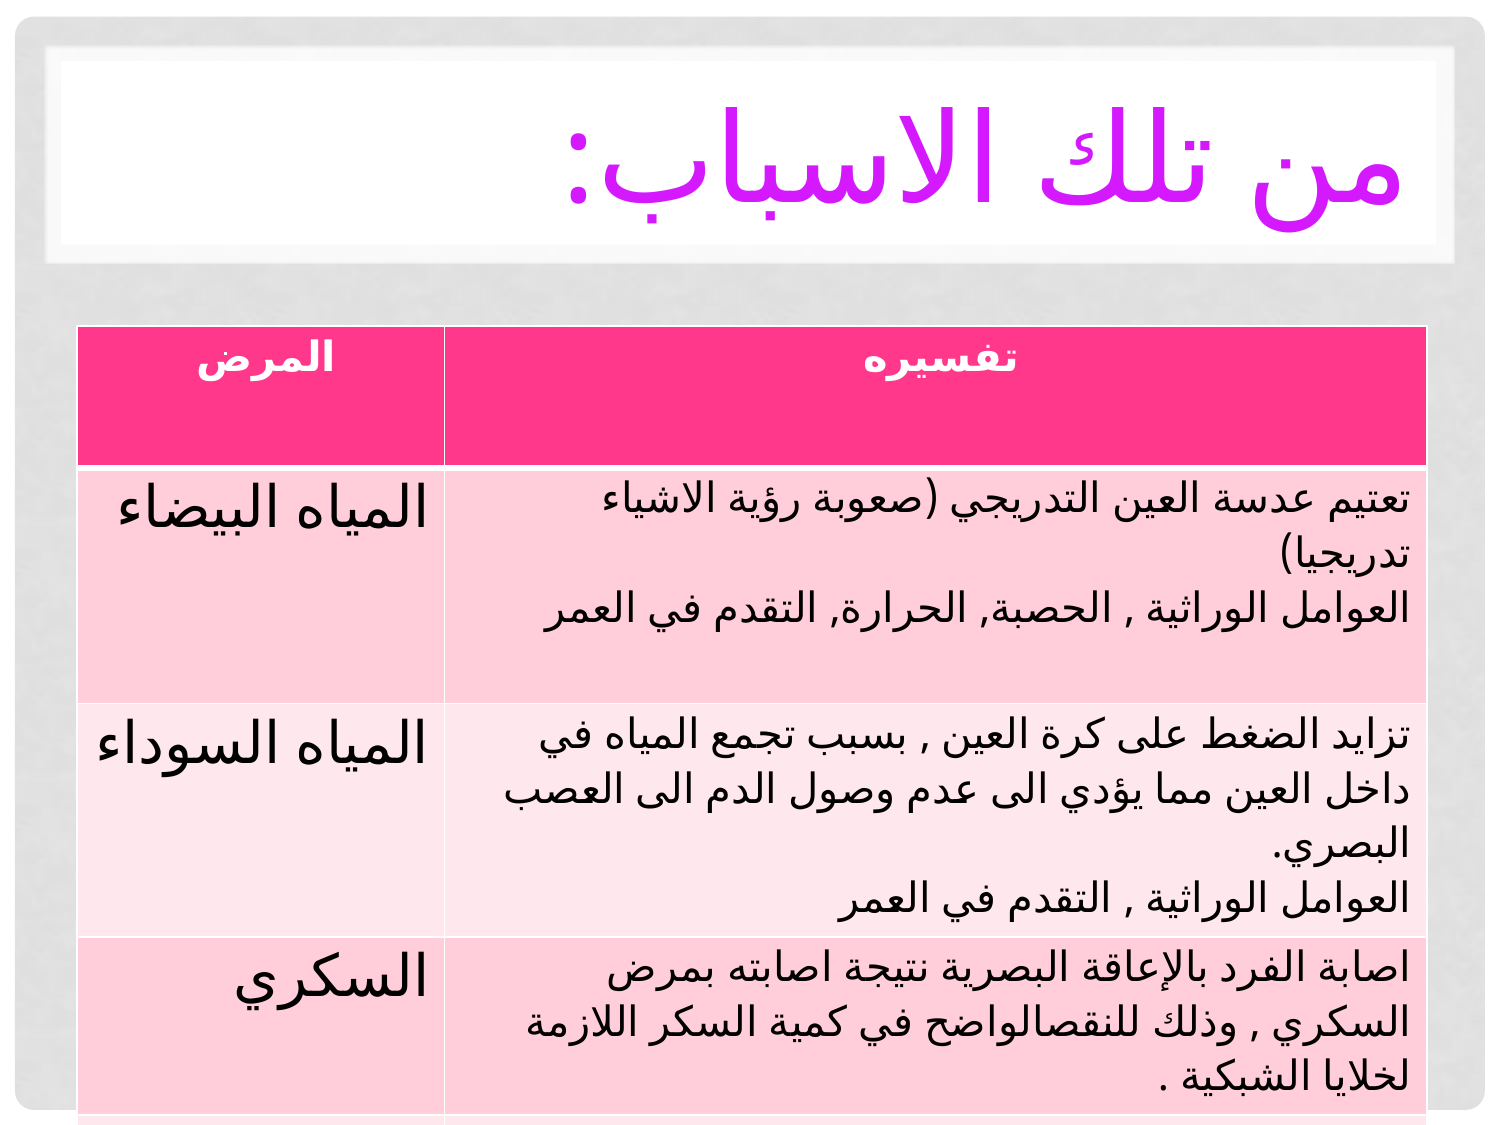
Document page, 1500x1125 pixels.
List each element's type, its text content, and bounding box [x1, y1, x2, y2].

table_cell تزايد الضغط على كرة العين , بسبب تجمع المياه في داخل العين مما يؤدي الى عدم وصول الدم الى العصب البصري. العوامل الوراثية , التقدم في العمر [445, 704, 1426, 936]
table_header تفسيره [445, 327, 1426, 465]
table_cell المياه البيضاء [78, 471, 444, 703]
table_cell المياه السوداء [78, 704, 444, 936]
title من تلك الاسباب: [69, 66, 1425, 238]
table_header المرض [78, 327, 444, 465]
table_cell اصابة الفرد بالإعاقة البصرية نتيجة اصابته بمرض السكري , وذلك للنقصالواضح في كمية السكر اللازمة لخلايا الشبكية . [445, 938, 1426, 1114]
table_cell امراض الشبكية [78, 1116, 444, 1125]
table_cell الامراض التي تصيب الشبكية ومنها : امراض صعوبة تكوين اجزاء رئيسية في الشبكية , انفصال الشبكية [445, 1116, 1426, 1125]
table_cell السكري [78, 938, 444, 1114]
table_cell تعتيم عدسة العين التدريجي (صعوبة رؤية الاشياء تدريجيا) العوامل الوراثية , الحصبة, الحرارة, التقدم في العمر [445, 471, 1426, 703]
